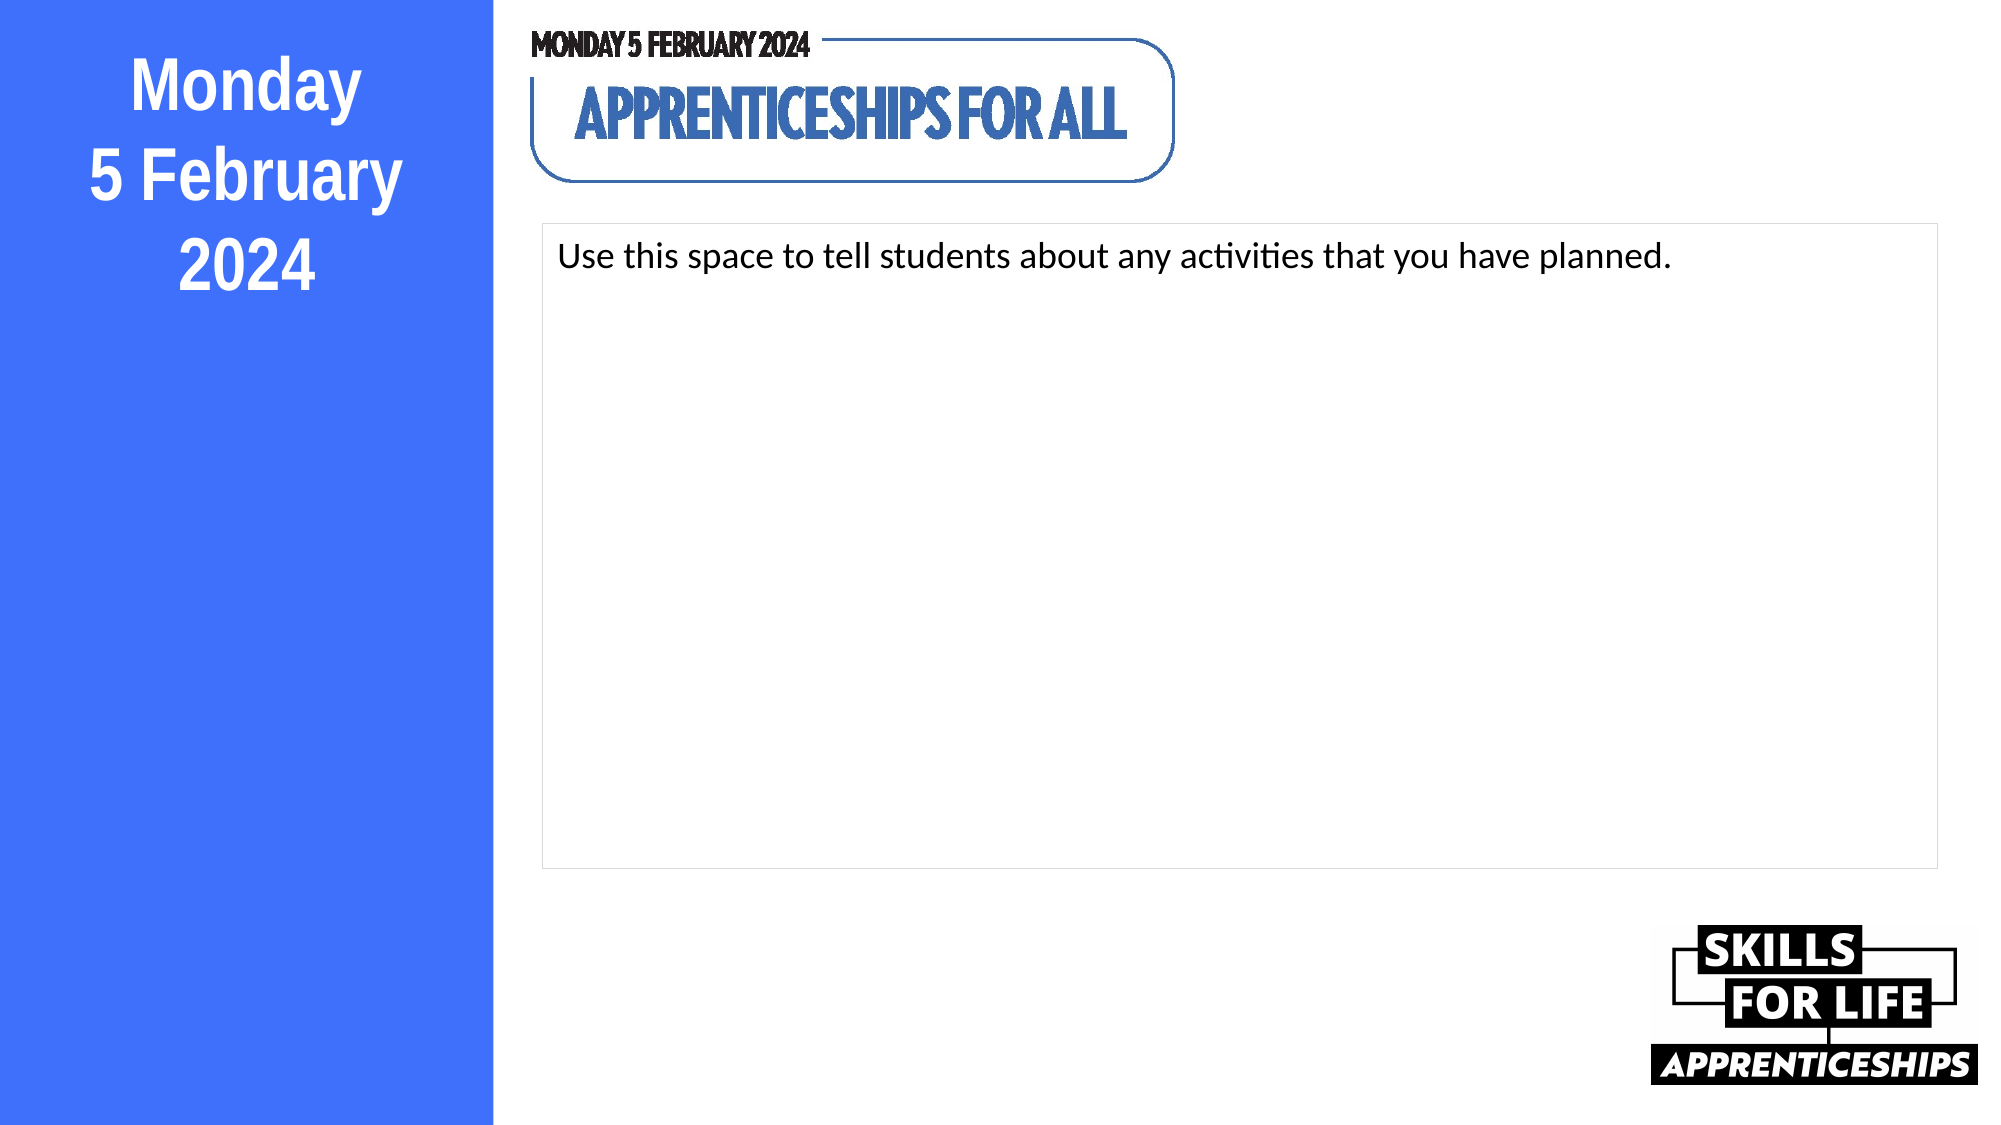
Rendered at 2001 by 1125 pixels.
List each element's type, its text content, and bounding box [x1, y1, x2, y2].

text_box [0, 0, 494, 1125]
text_box Use this space to tell students about any activities that you have planned. [542, 223, 1938, 869]
text_box Monday 5 February 2024 [49, 27, 445, 313]
picture [1651, 925, 1978, 1085]
picture [530, 27, 1175, 183]
